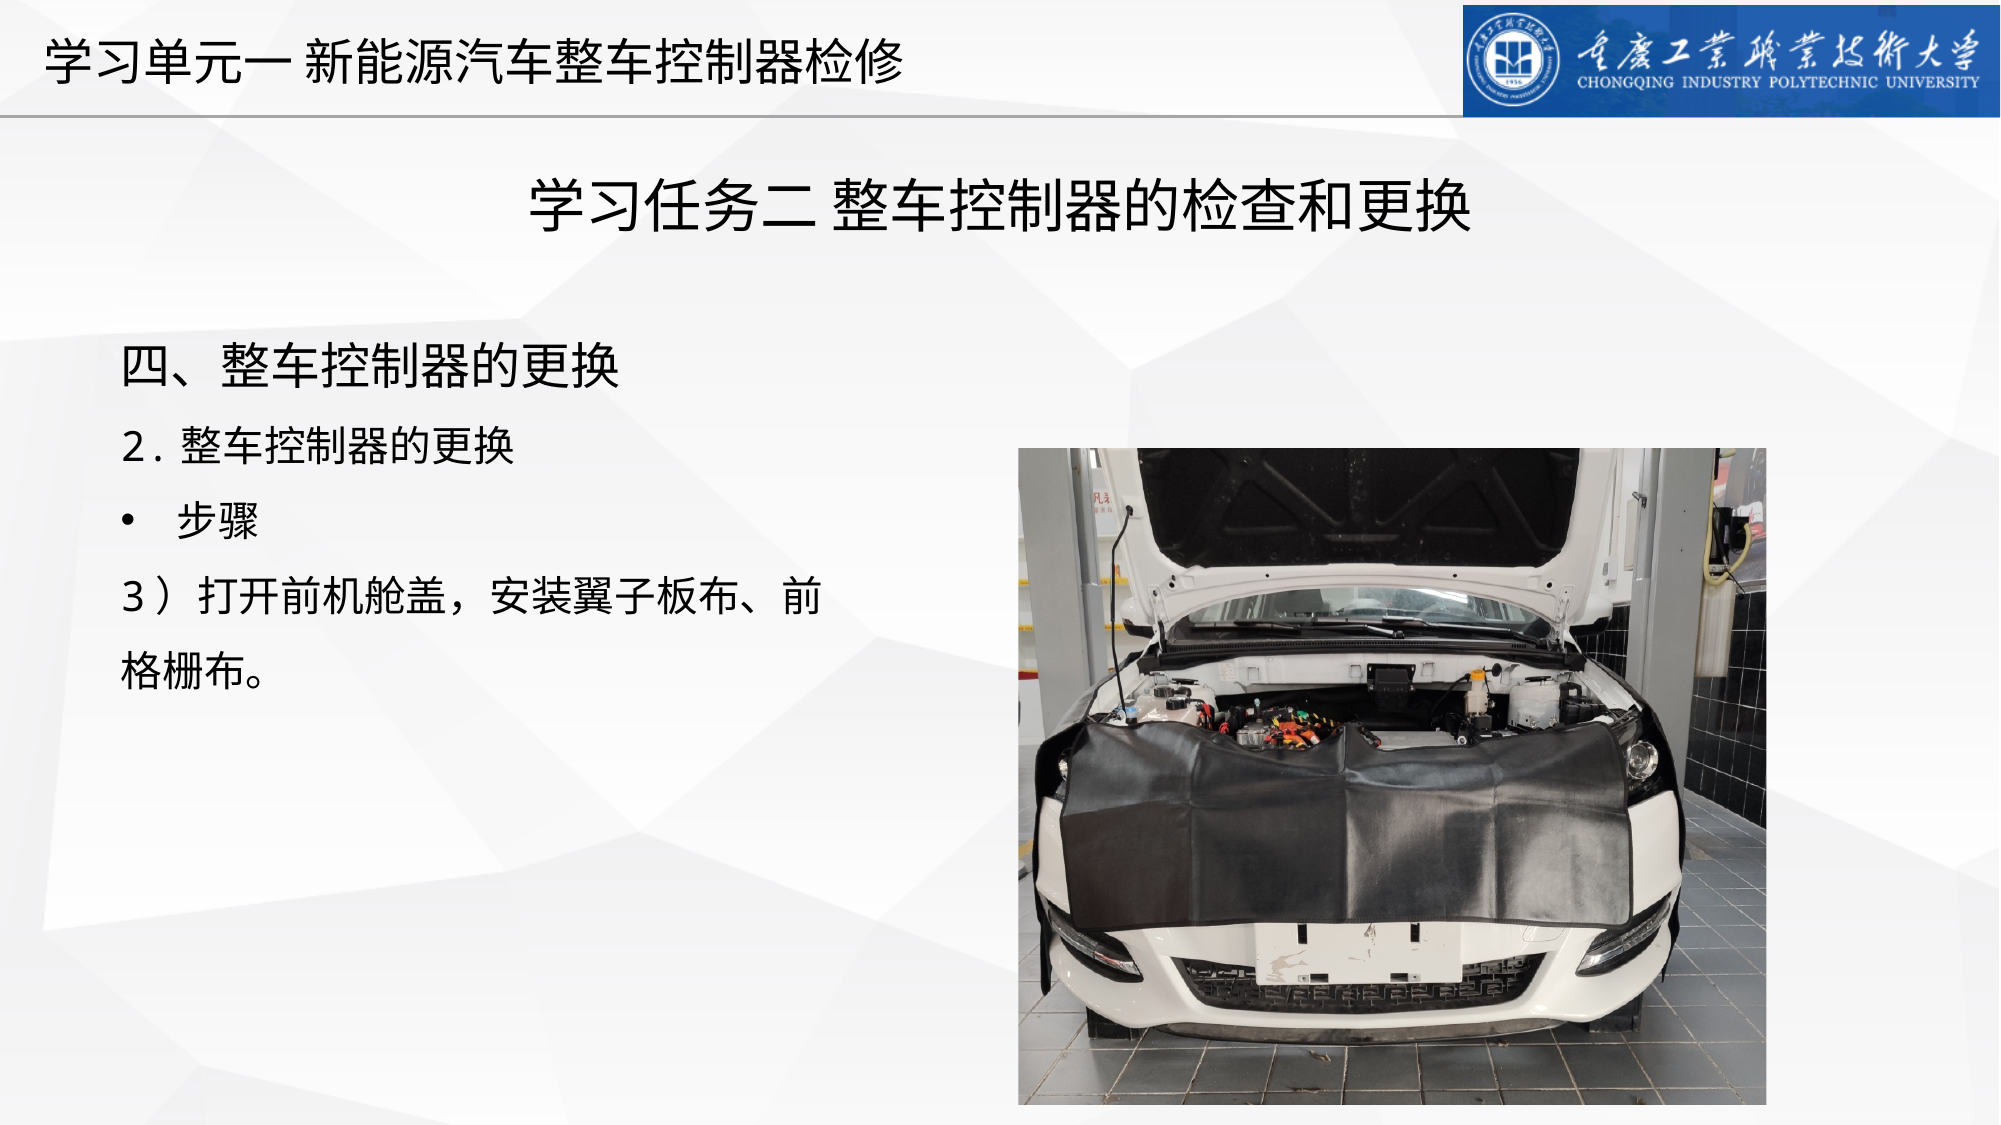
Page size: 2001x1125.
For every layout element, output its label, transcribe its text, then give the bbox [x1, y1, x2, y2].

text_box 四、整车控制器的更换 2.整车控制器的更换 步骤 3）打开前机舱盖，安装翼子板布、前格栅布。 [105, 297, 854, 702]
picture [0, 0, 2001, 117]
picture [0, 118, 1999, 1125]
text_box 学习任务二 整车控制器的检查和更换 [433, 161, 1567, 247]
